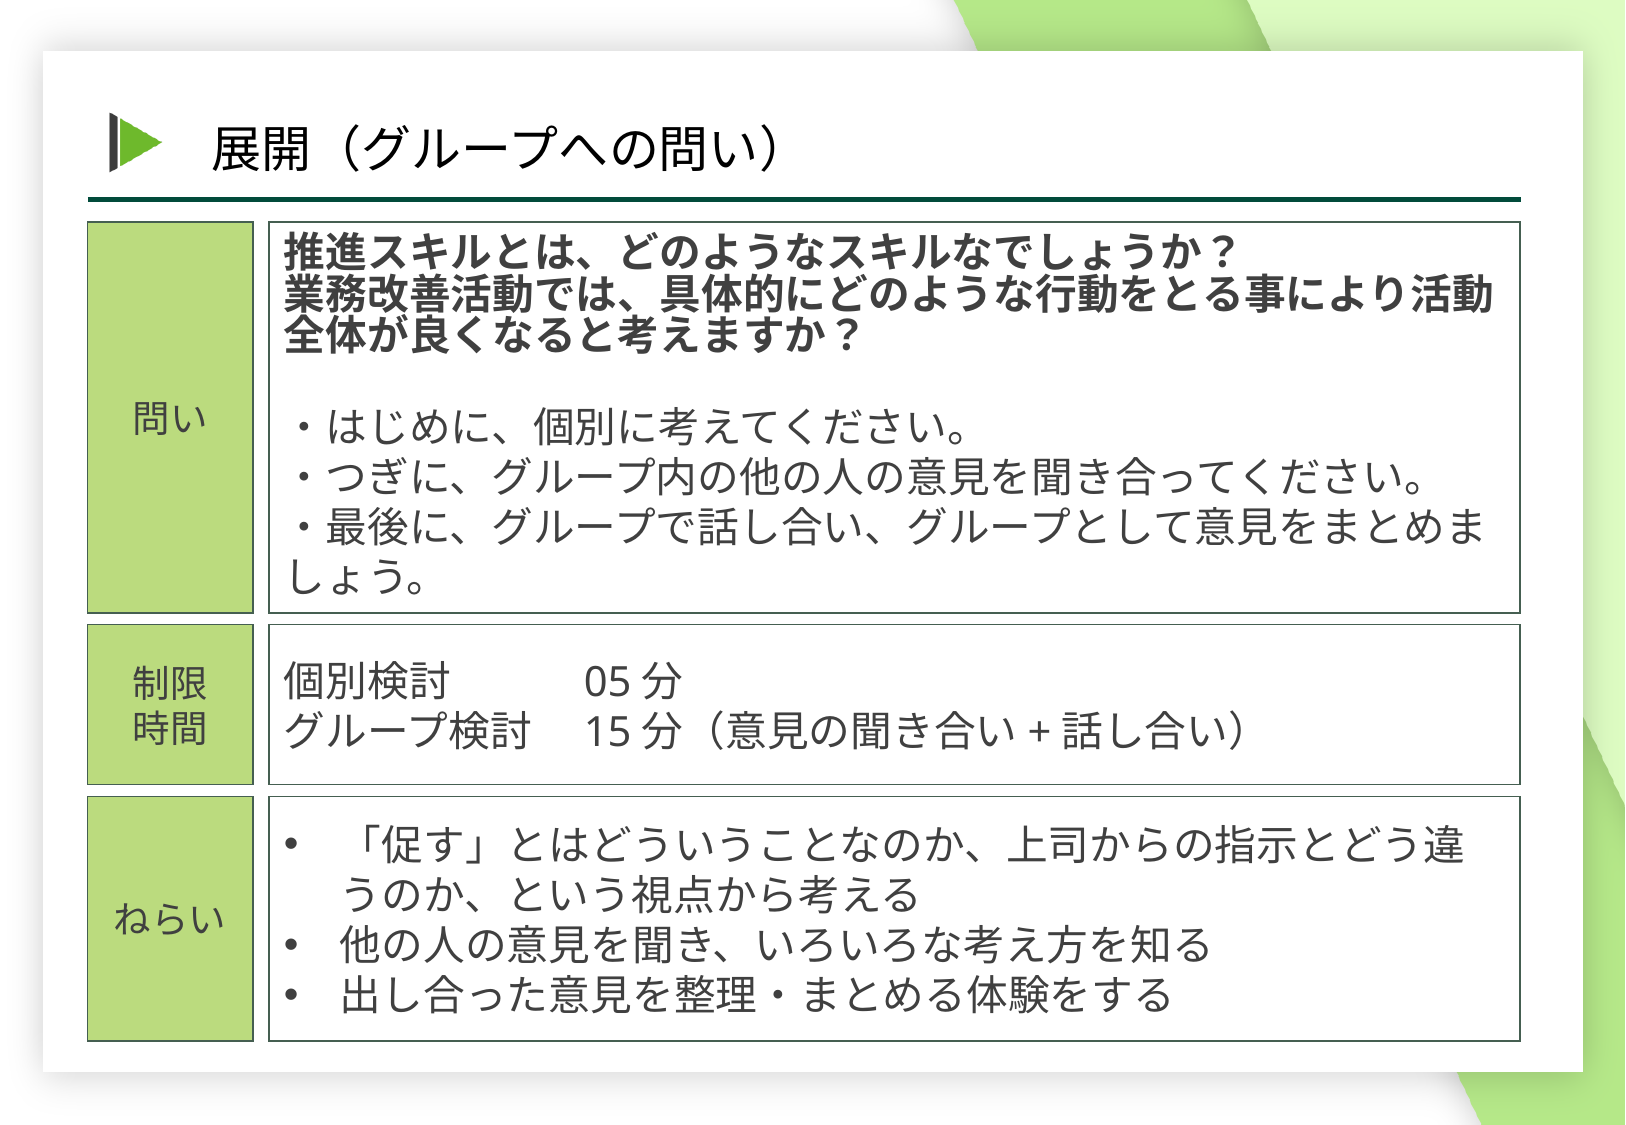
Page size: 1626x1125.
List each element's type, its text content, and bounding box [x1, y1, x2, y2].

text_box 推進スキルとは、どのようなスキルなでしょうか？ 業務改善活動では、具体的にどのような行動をとる事により活動全体が良くなると考えますか？ ・はじめに、個別に考えてください。 ・つぎに、グループ内の他の人の意見を聞き合ってください。 ・最後に、グループで話し合い、グループとして意見をまとめましょう。 [268, 221, 1521, 614]
picture [0, 0, 1625, 1125]
text_box 制限 時間 [86, 624, 254, 785]
text_box 「促す」とはどういうことなのか、上司からの指示とどう違うのか、という視点から考える 他の人の意見を聞き、いろいろな考え方を知る 出し合った意見を整理・まとめる体験をする [268, 795, 1521, 1042]
text_box ねらい [86, 795, 254, 1042]
text_box 問い [86, 221, 254, 614]
text_box 個別検討 05分 グループ検討 15分（意見の聞き合い+話し合い） [268, 624, 1521, 785]
